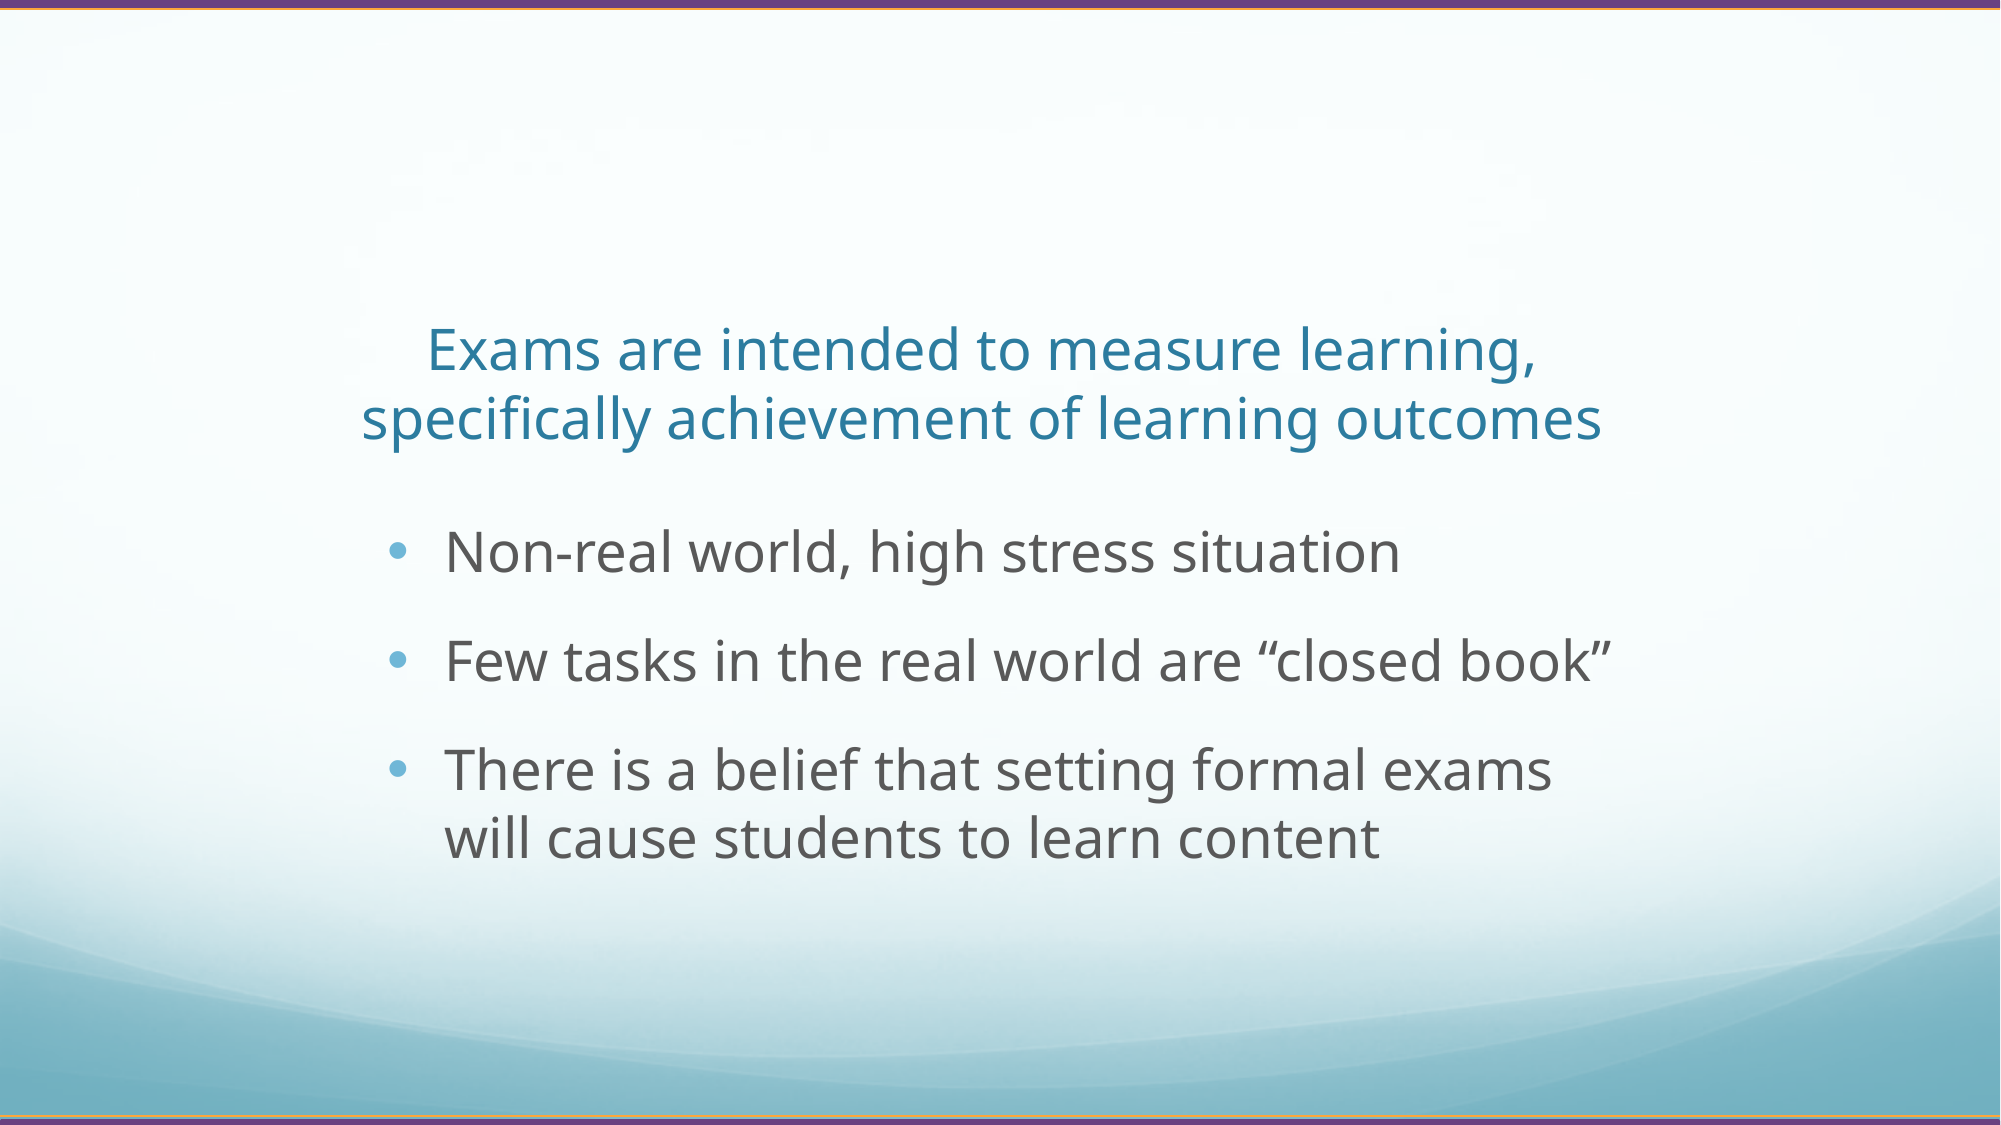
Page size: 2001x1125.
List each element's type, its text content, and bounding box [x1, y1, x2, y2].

list Non-real world, high stress situation Few tasks in the real world are “closed book” There is a belief that setting formal exams will cause students to learn content [372, 508, 1666, 1044]
title Exams are intended to measure learning, specifically achievement of learning outcomes [335, 295, 1630, 459]
